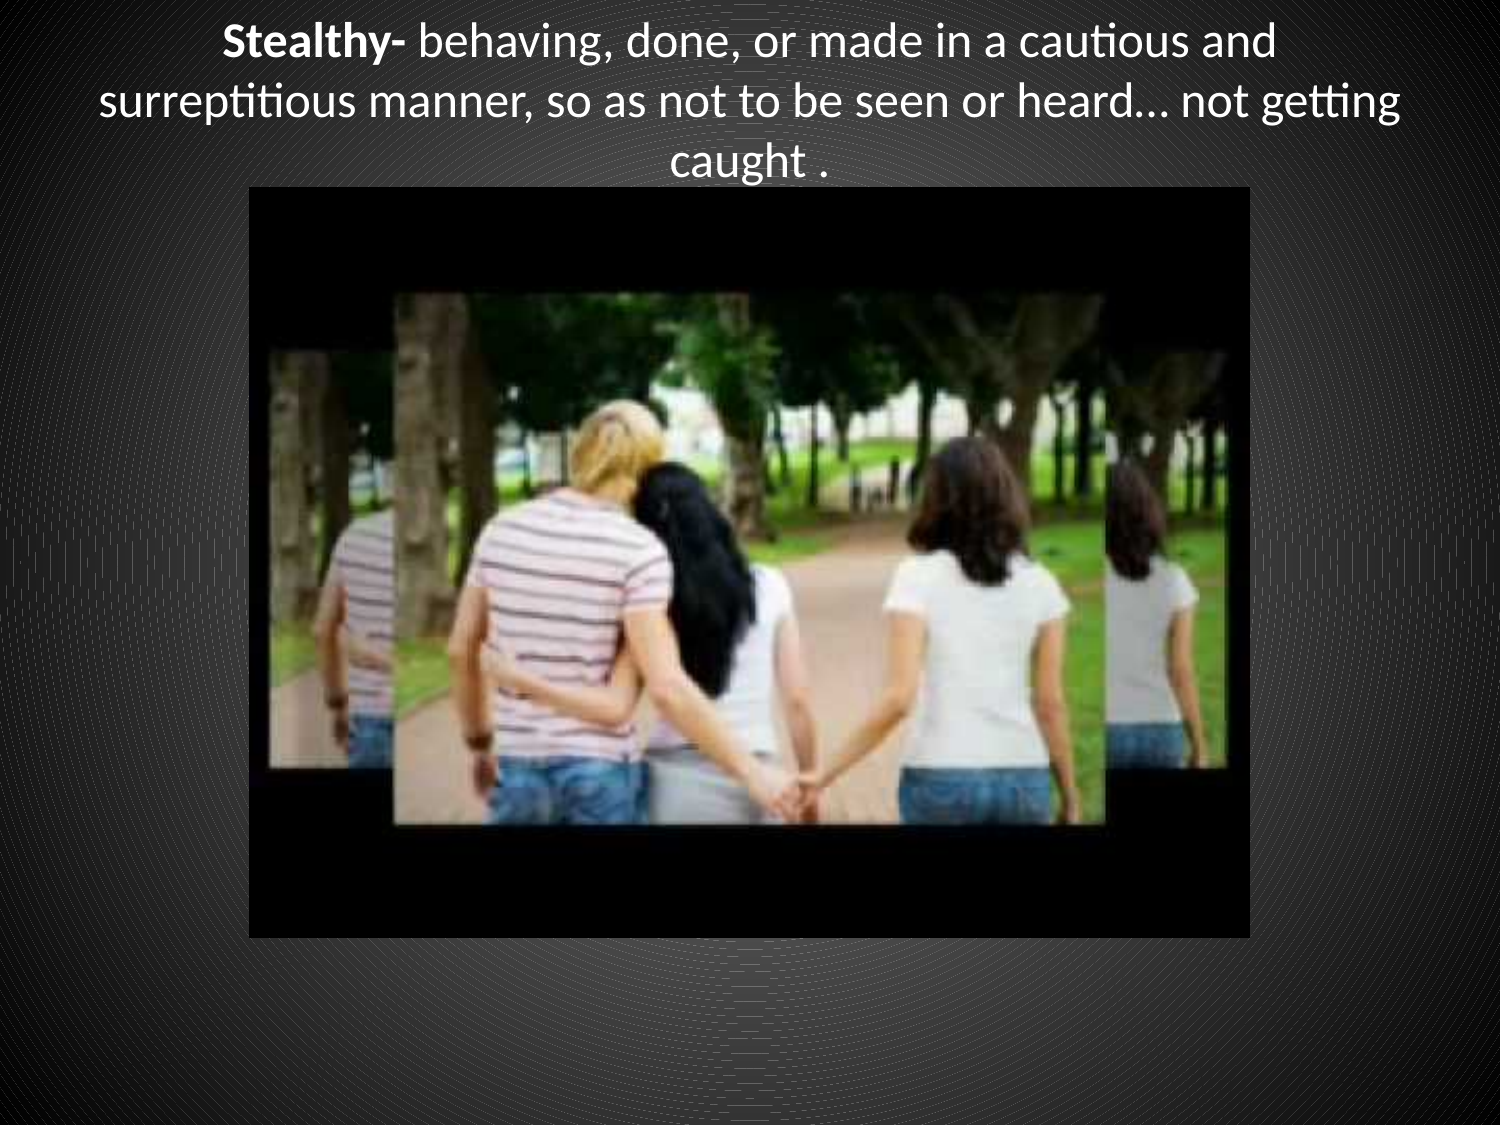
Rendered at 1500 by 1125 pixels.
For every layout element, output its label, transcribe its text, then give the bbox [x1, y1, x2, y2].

picture [249, 187, 1251, 938]
title Stealthy- behaving, done, or made in a cautious and surreptitious manner, so as not to be seen or heard… not getting caught . [75, 0, 1425, 188]
